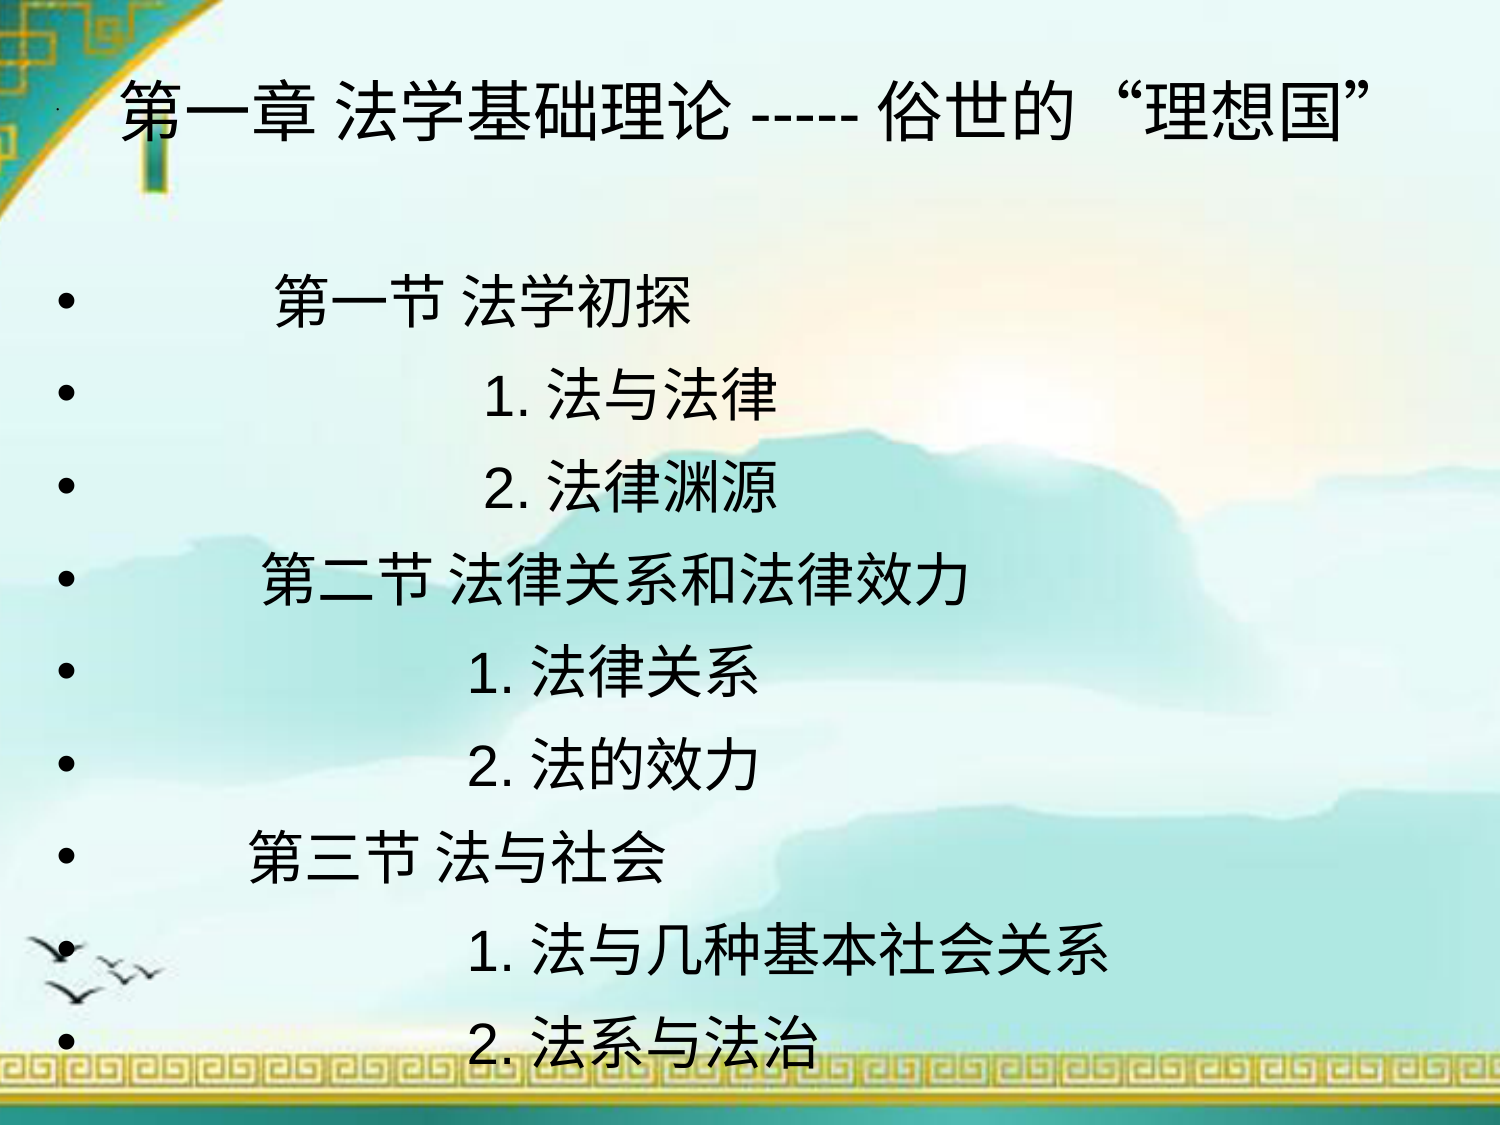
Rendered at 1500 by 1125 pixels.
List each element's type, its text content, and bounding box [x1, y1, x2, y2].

list 第一章 法学基础理论-----俗世的“理想国” 第一节 法学初探 1.法与法律 2.法律渊源 第二节 法律关系和法律效力 1.法律关系 2.法的效力 第三节 法与社会 1.法与几种基本社会关系 2.法系与法治 [41, 54, 1471, 1084]
picture [0, 0, 1500, 1125]
